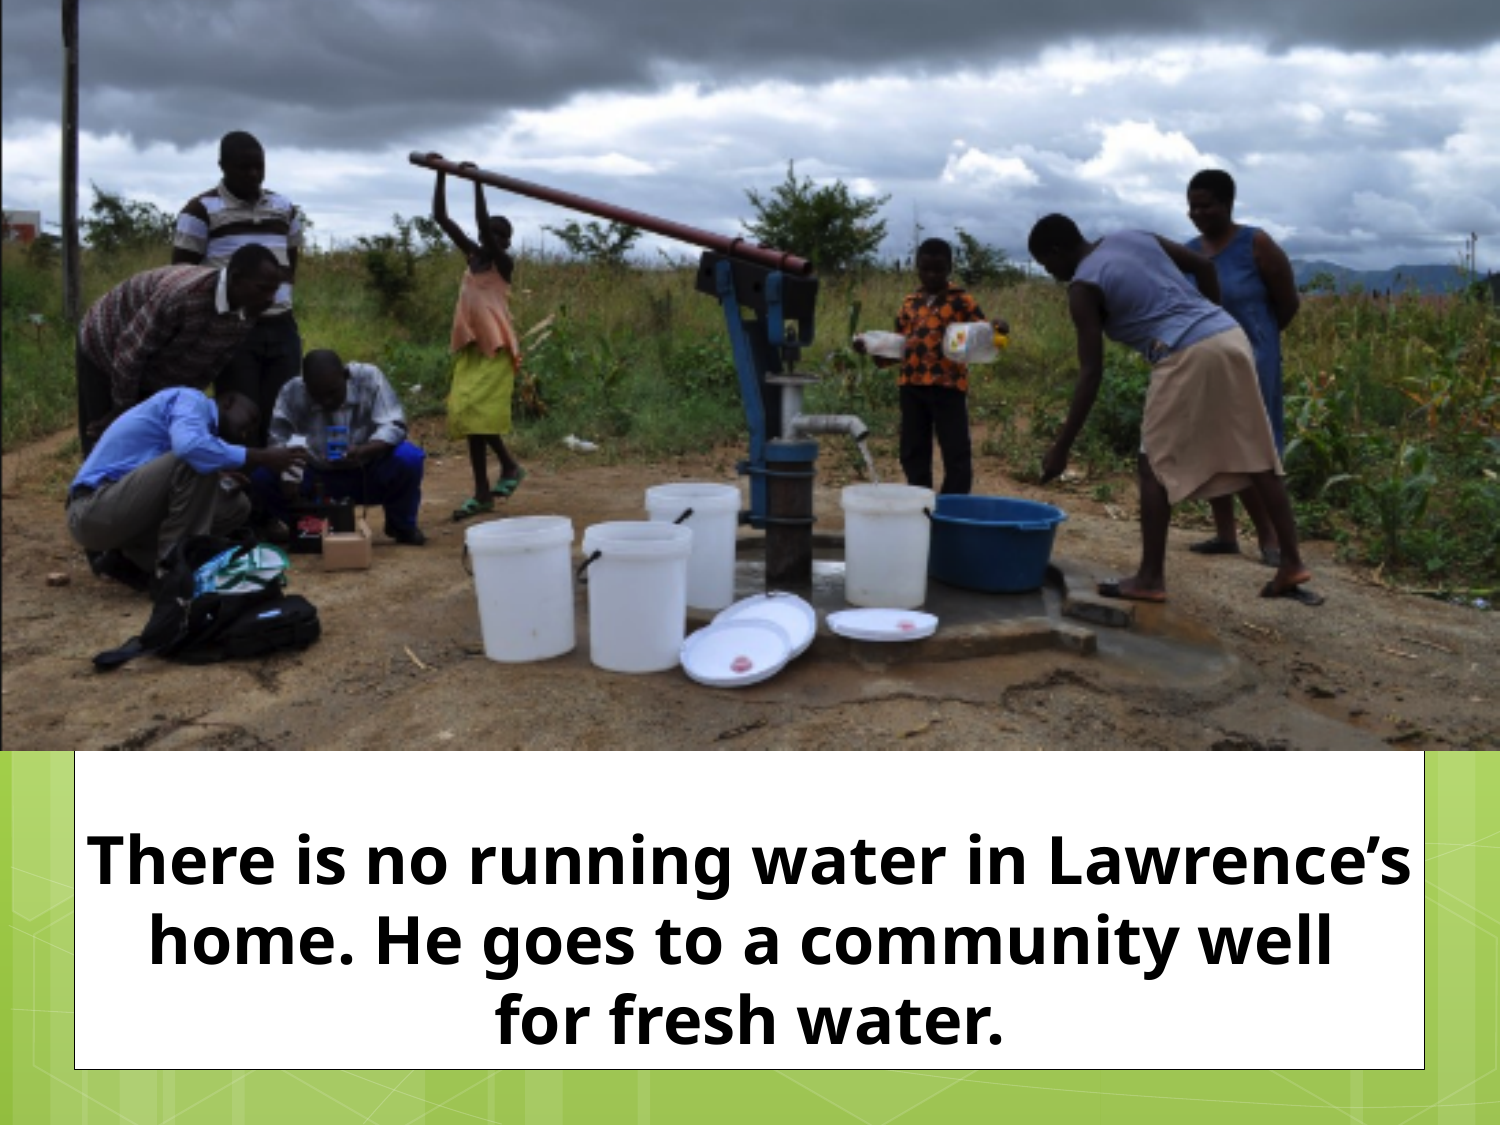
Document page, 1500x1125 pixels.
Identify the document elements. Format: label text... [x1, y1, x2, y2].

picture [0, 0, 1500, 751]
text_box There is no running water in Lawrence’s home. He goes to a community well for fresh water. [64, 810, 1436, 1066]
